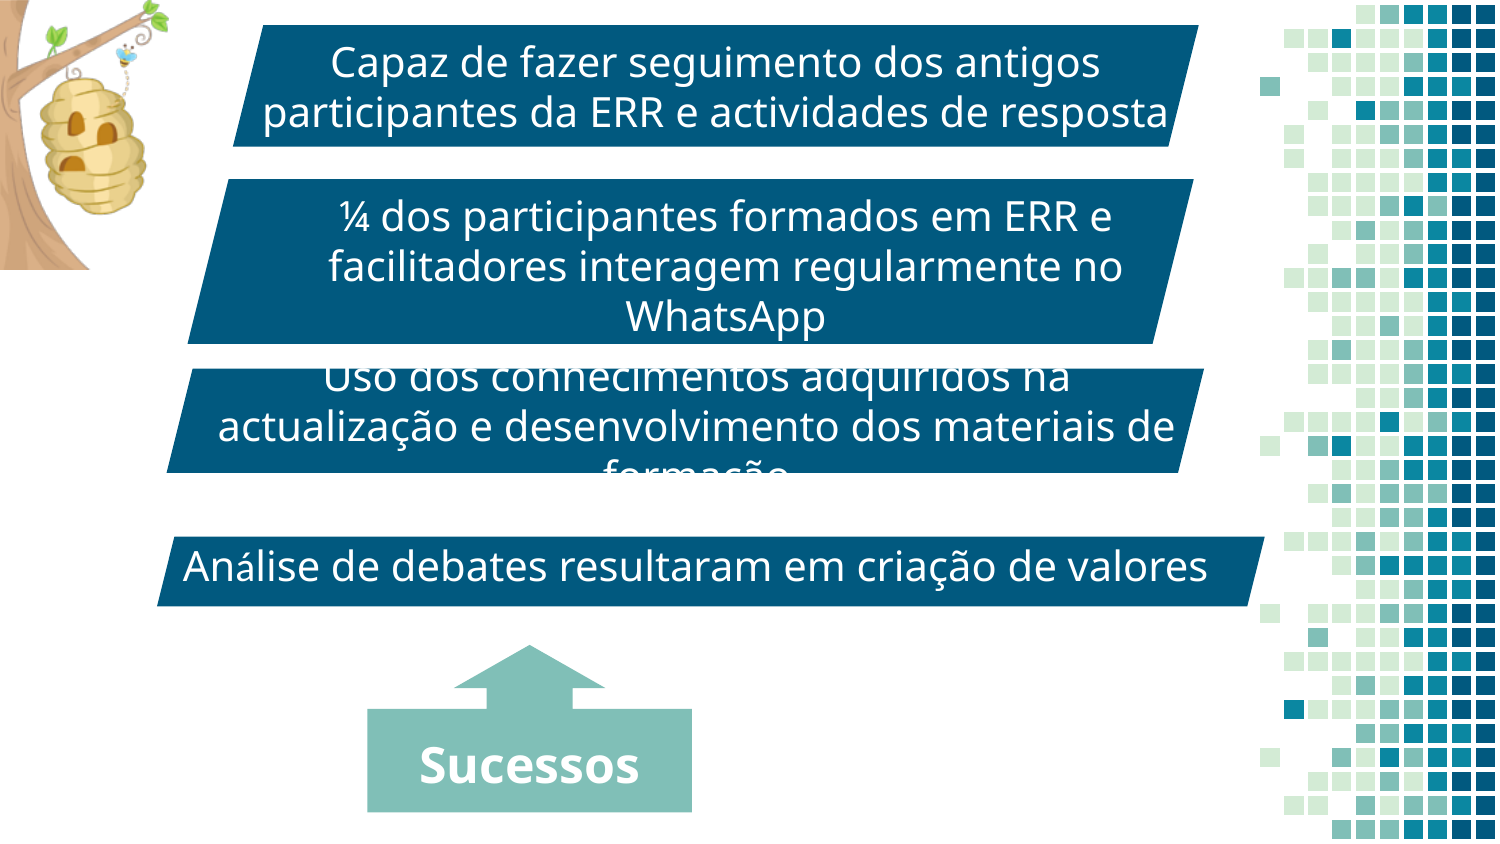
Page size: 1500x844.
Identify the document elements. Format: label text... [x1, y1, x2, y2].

text_box [187, 179, 1194, 344]
text_box Uso dos conhecimentos adquiridos na actualização e desenvolvimento dos materiais de formação [189, 356, 1205, 494]
text_box ¼ dos participantes formados em ERR e facilitadores interagem regularmente no WhatsApp [243, 197, 1209, 332]
text_box [166, 383, 189, 473]
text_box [90, 503, 1301, 626]
picture [0, 0, 169, 270]
text_box Sucessos [367, 709, 692, 813]
text_box [367, 644, 692, 709]
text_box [232, 24, 1199, 147]
